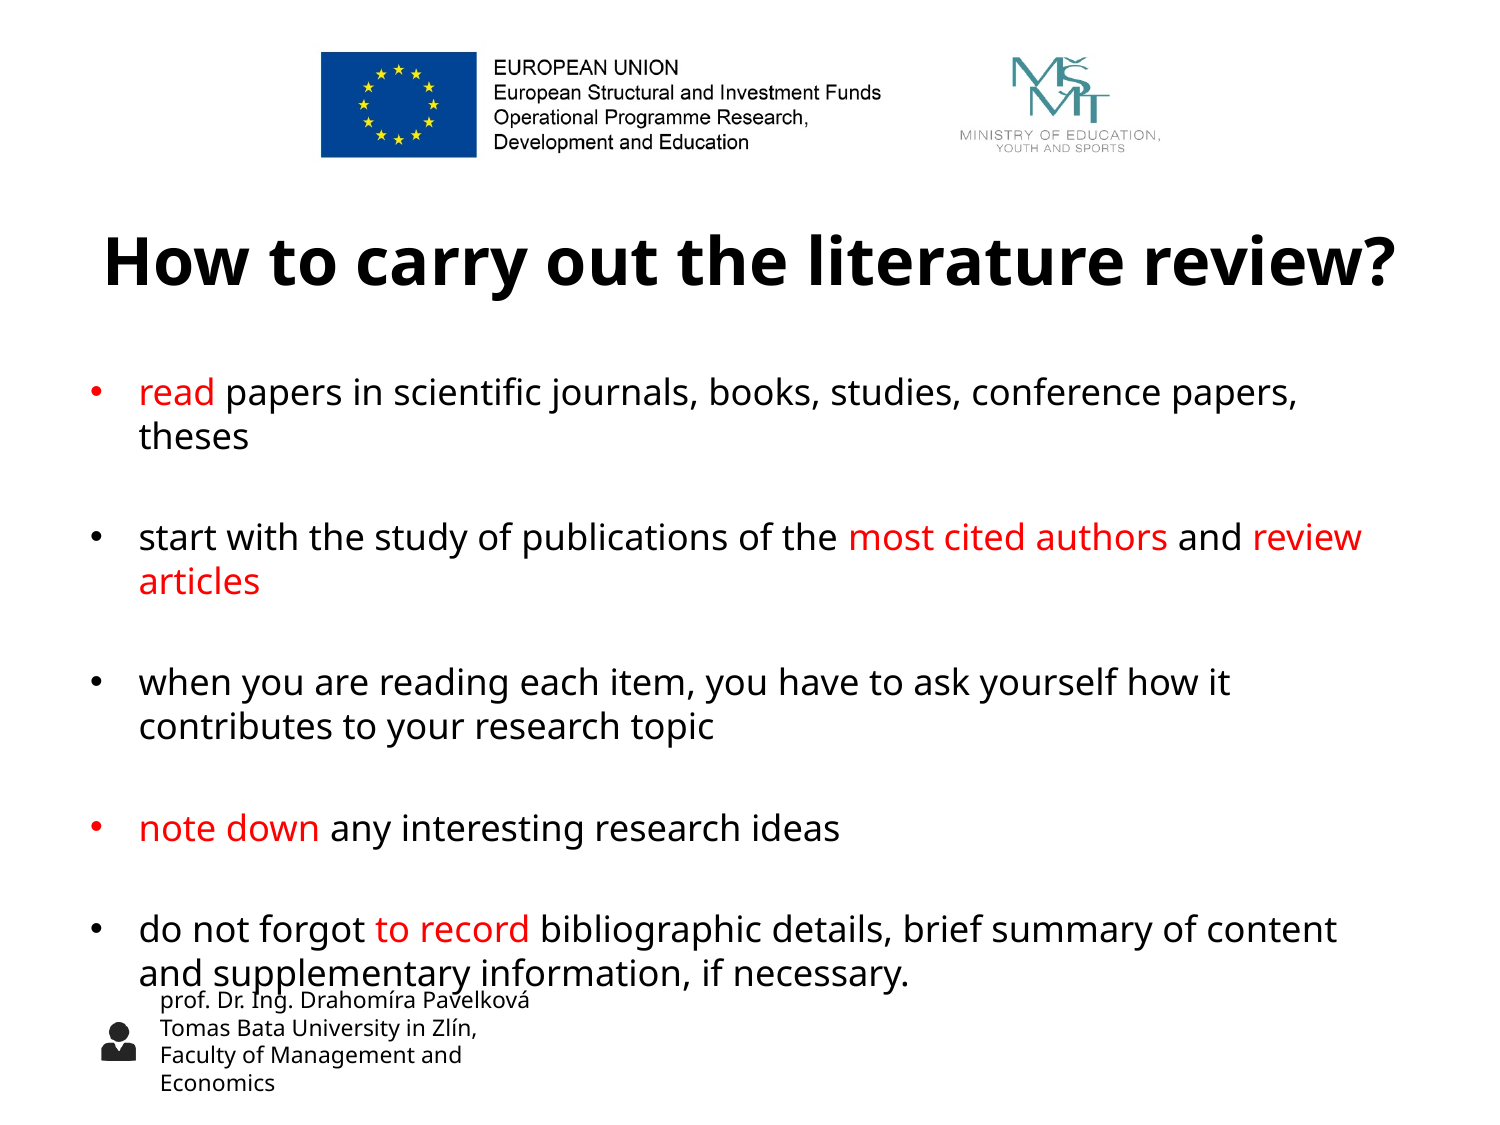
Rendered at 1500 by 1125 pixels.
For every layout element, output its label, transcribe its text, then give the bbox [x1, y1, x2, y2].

list read papers in scientific journals, books, studies, conference papers, theses start with the study of publications of the most cited authors and review articles when you are reading each item, you have to ask yourself how it contributes to your research topic note down any interesting research ideas do not forgot to record bibliographic details, brief summary of content and supplementary information, if necessary. [75, 361, 1425, 1005]
footer prof. Dr. Ing. Drahomíra Pavelková Tomas Bata University in Zlín, Faculty of Management and Economics [145, 999, 550, 1083]
title How to carry out the literature review? [75, 172, 1425, 345]
picture [101, 1021, 136, 1062]
picture [268, 0, 1212, 210]
